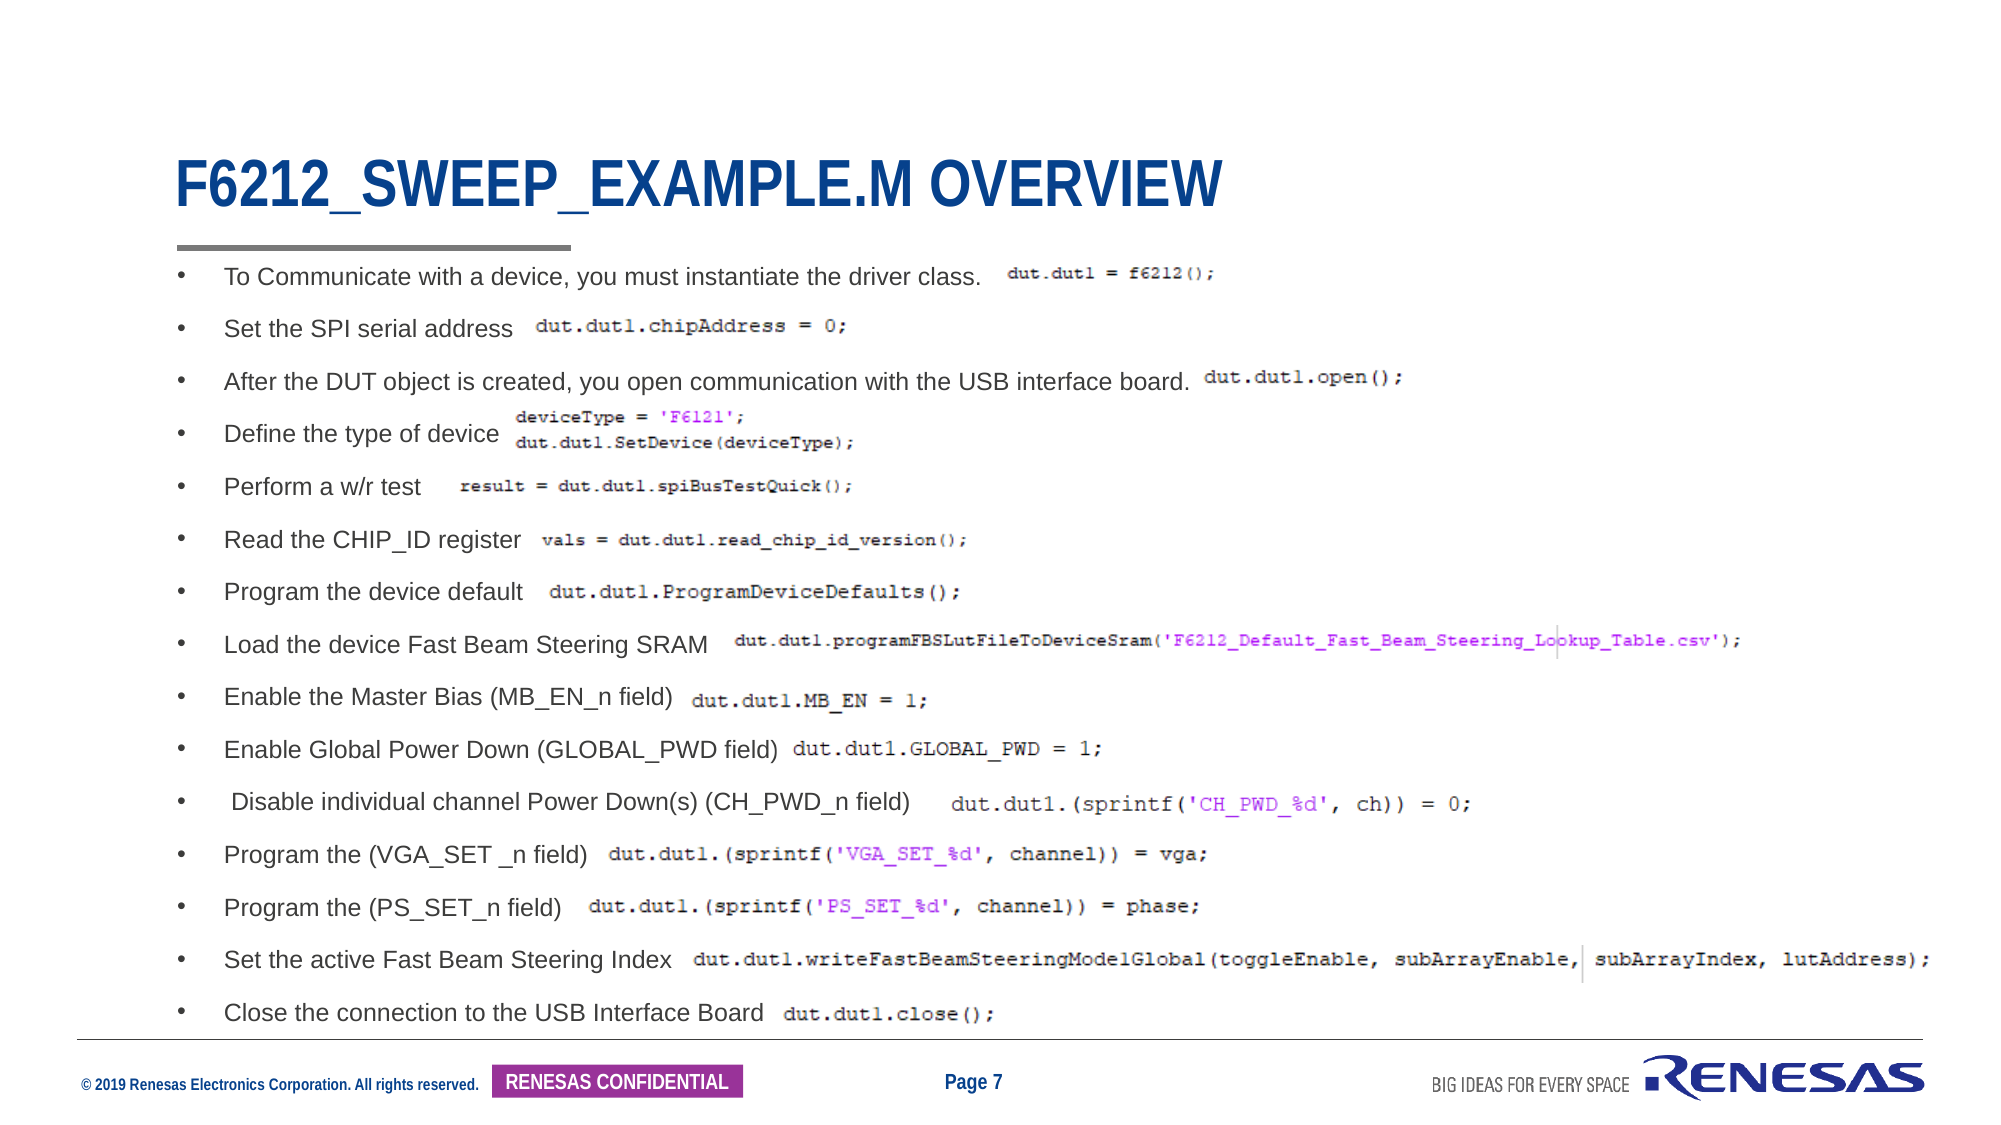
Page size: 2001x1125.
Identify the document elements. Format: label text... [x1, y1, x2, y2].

picture [531, 309, 865, 348]
picture [452, 474, 864, 502]
title F6212_Sweep_Example.m overview [175, 146, 1653, 222]
picture [684, 683, 939, 717]
picture [942, 786, 1492, 821]
picture [505, 405, 864, 461]
picture [1003, 258, 1226, 290]
picture [1654, 1049, 1933, 1106]
picture [771, 993, 1001, 1035]
picture [581, 890, 1207, 928]
list To Communicate with a device, you must instantiate the driver class. Set the SPI serial address After the DUT object is created, you open communication with the USB interface board. Define the type of device Perform a w/r test Read the CHIP_ID register Program the device default Load the device Fast Beam Steering SRAM Enable the Master Bias (MB_EN_n field) Enable Global Power Down (GLOBAL_PWD field) Disable individual channel Power Down(s) (CH_PWD_n field) Program the (VGA_SET _n field) Program the (PS_SET_n field) Set the active Fast Beam Steering Index Close the connection to the USB Interface Board [177, 254, 1654, 1125]
picture [724, 625, 1754, 659]
picture [776, 731, 1114, 767]
picture [684, 945, 1945, 984]
picture [604, 841, 1218, 870]
picture [540, 574, 977, 616]
picture [1190, 361, 1407, 400]
picture [535, 527, 977, 555]
